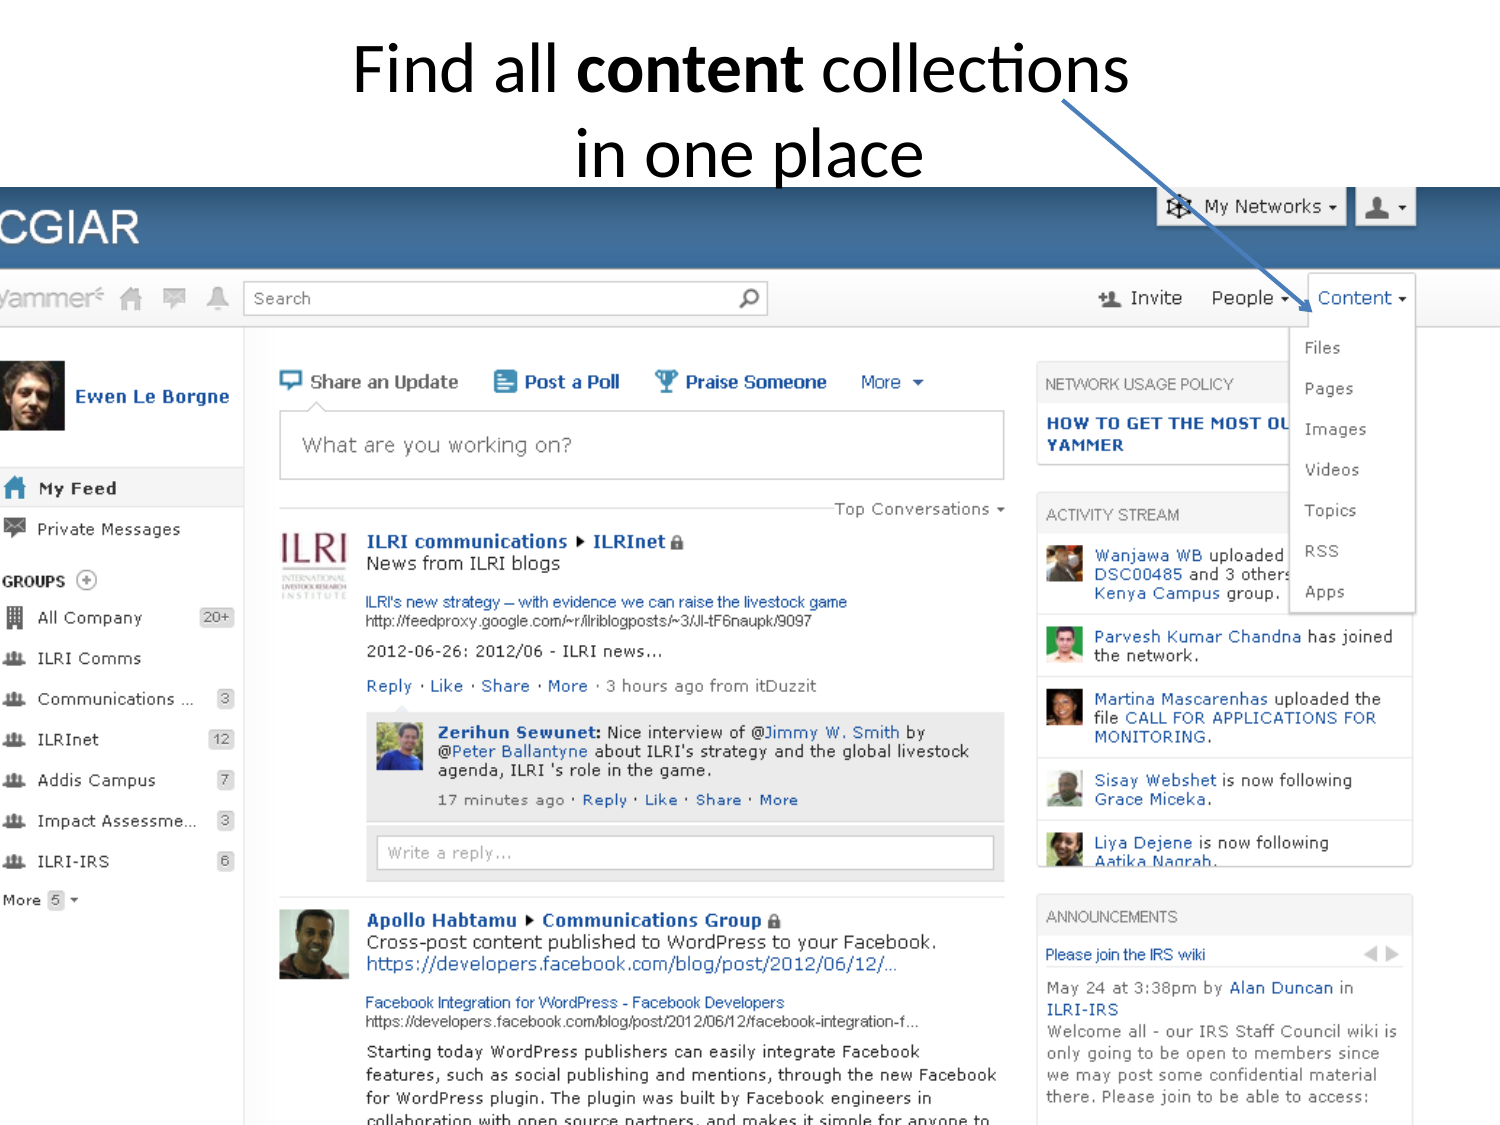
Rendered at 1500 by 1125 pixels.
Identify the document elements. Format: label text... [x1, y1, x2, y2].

picture [0, 187, 1500, 1125]
text_box Find all content collections in one place [74, 12, 1425, 185]
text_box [1062, 99, 1313, 313]
